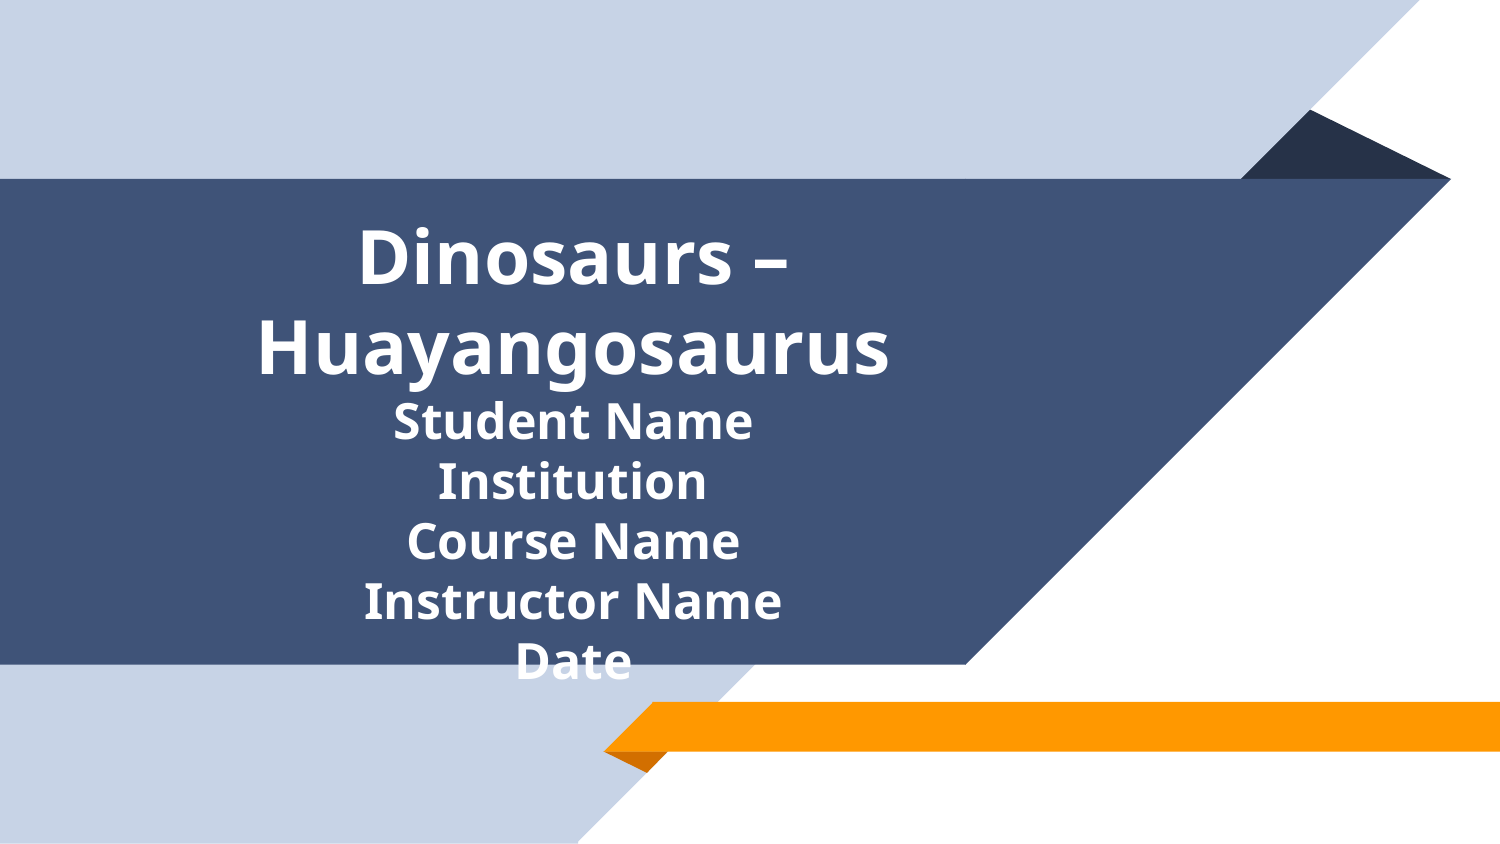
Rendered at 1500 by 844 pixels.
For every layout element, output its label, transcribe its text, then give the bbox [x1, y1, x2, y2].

title Dinosaurs – Huayangosaurus Student Name Institution Course Name Instructor Name Date [36, 206, 1111, 693]
